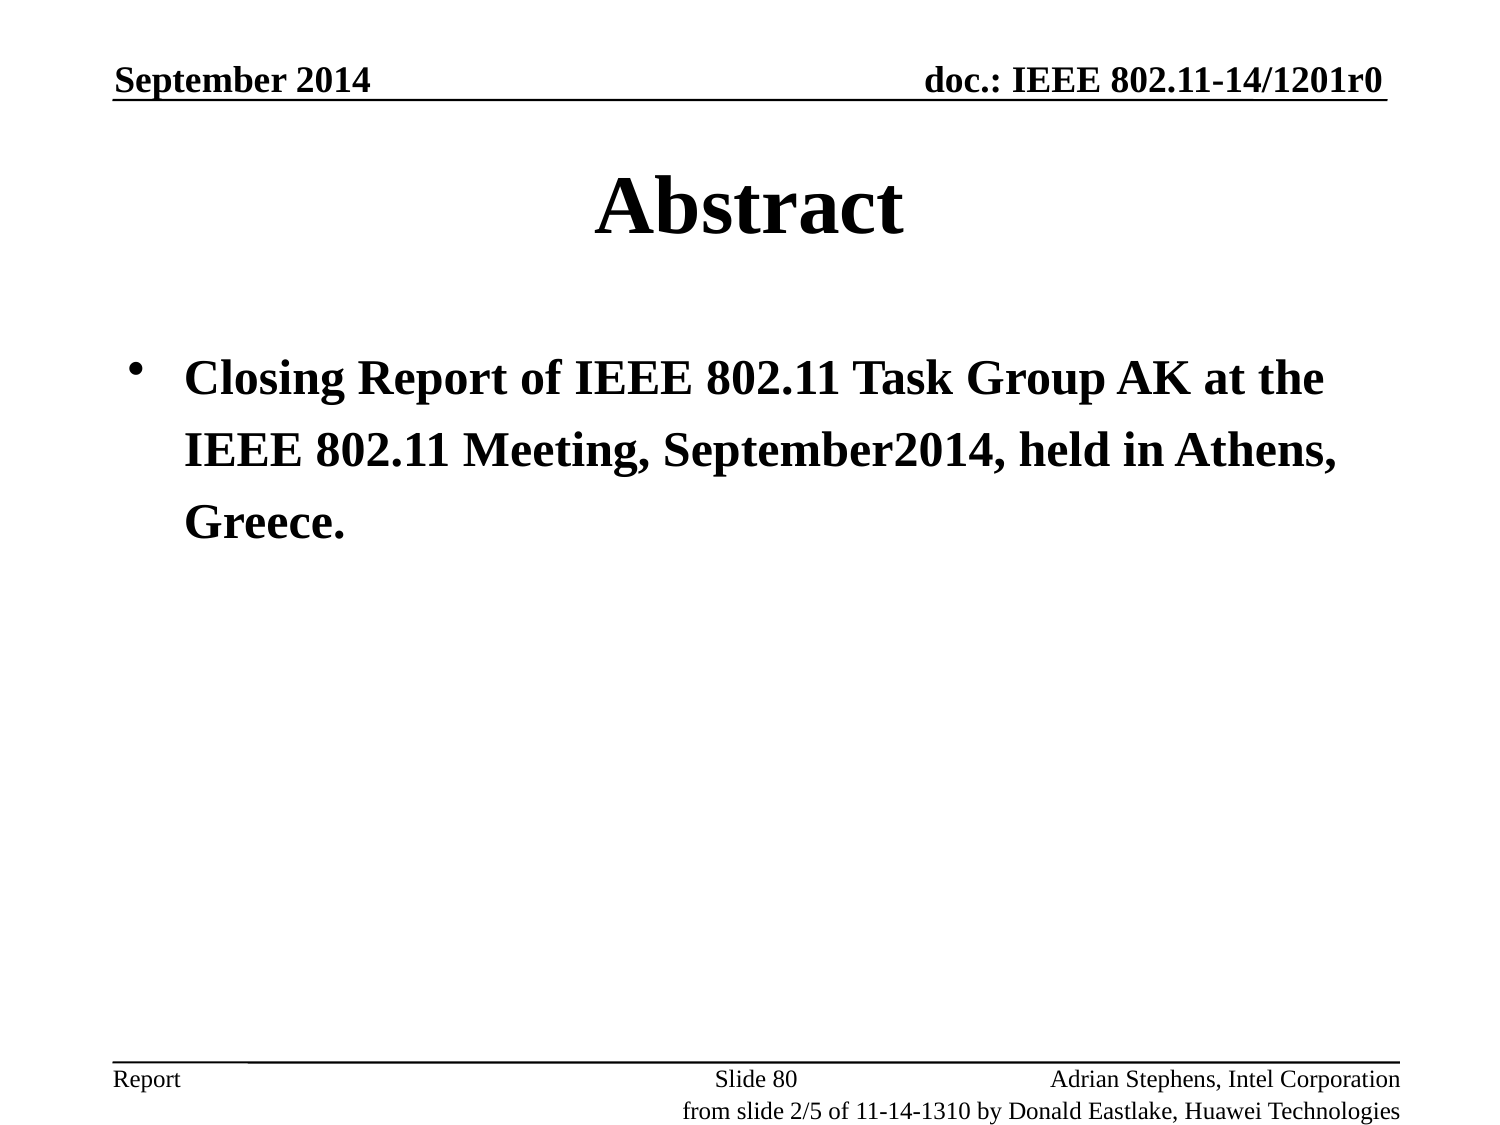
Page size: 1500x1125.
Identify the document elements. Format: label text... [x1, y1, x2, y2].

footer Adrian Stephens, Intel Corporation [902, 1061, 1402, 1087]
text_box from slide 2/5 of 11-14-1310 by Donald Eastlake, Huawei Technologies [343, 1087, 1417, 1125]
title Abstract [112, 112, 1388, 288]
slide_number Slide 80 [712, 1061, 800, 1087]
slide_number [114, 54, 374, 101]
list Closing Report of IEEE 802.11 Task Group AK at the IEEE 802.11 Meeting, September2014, held in Athens, Greece. [112, 324, 1388, 1000]
